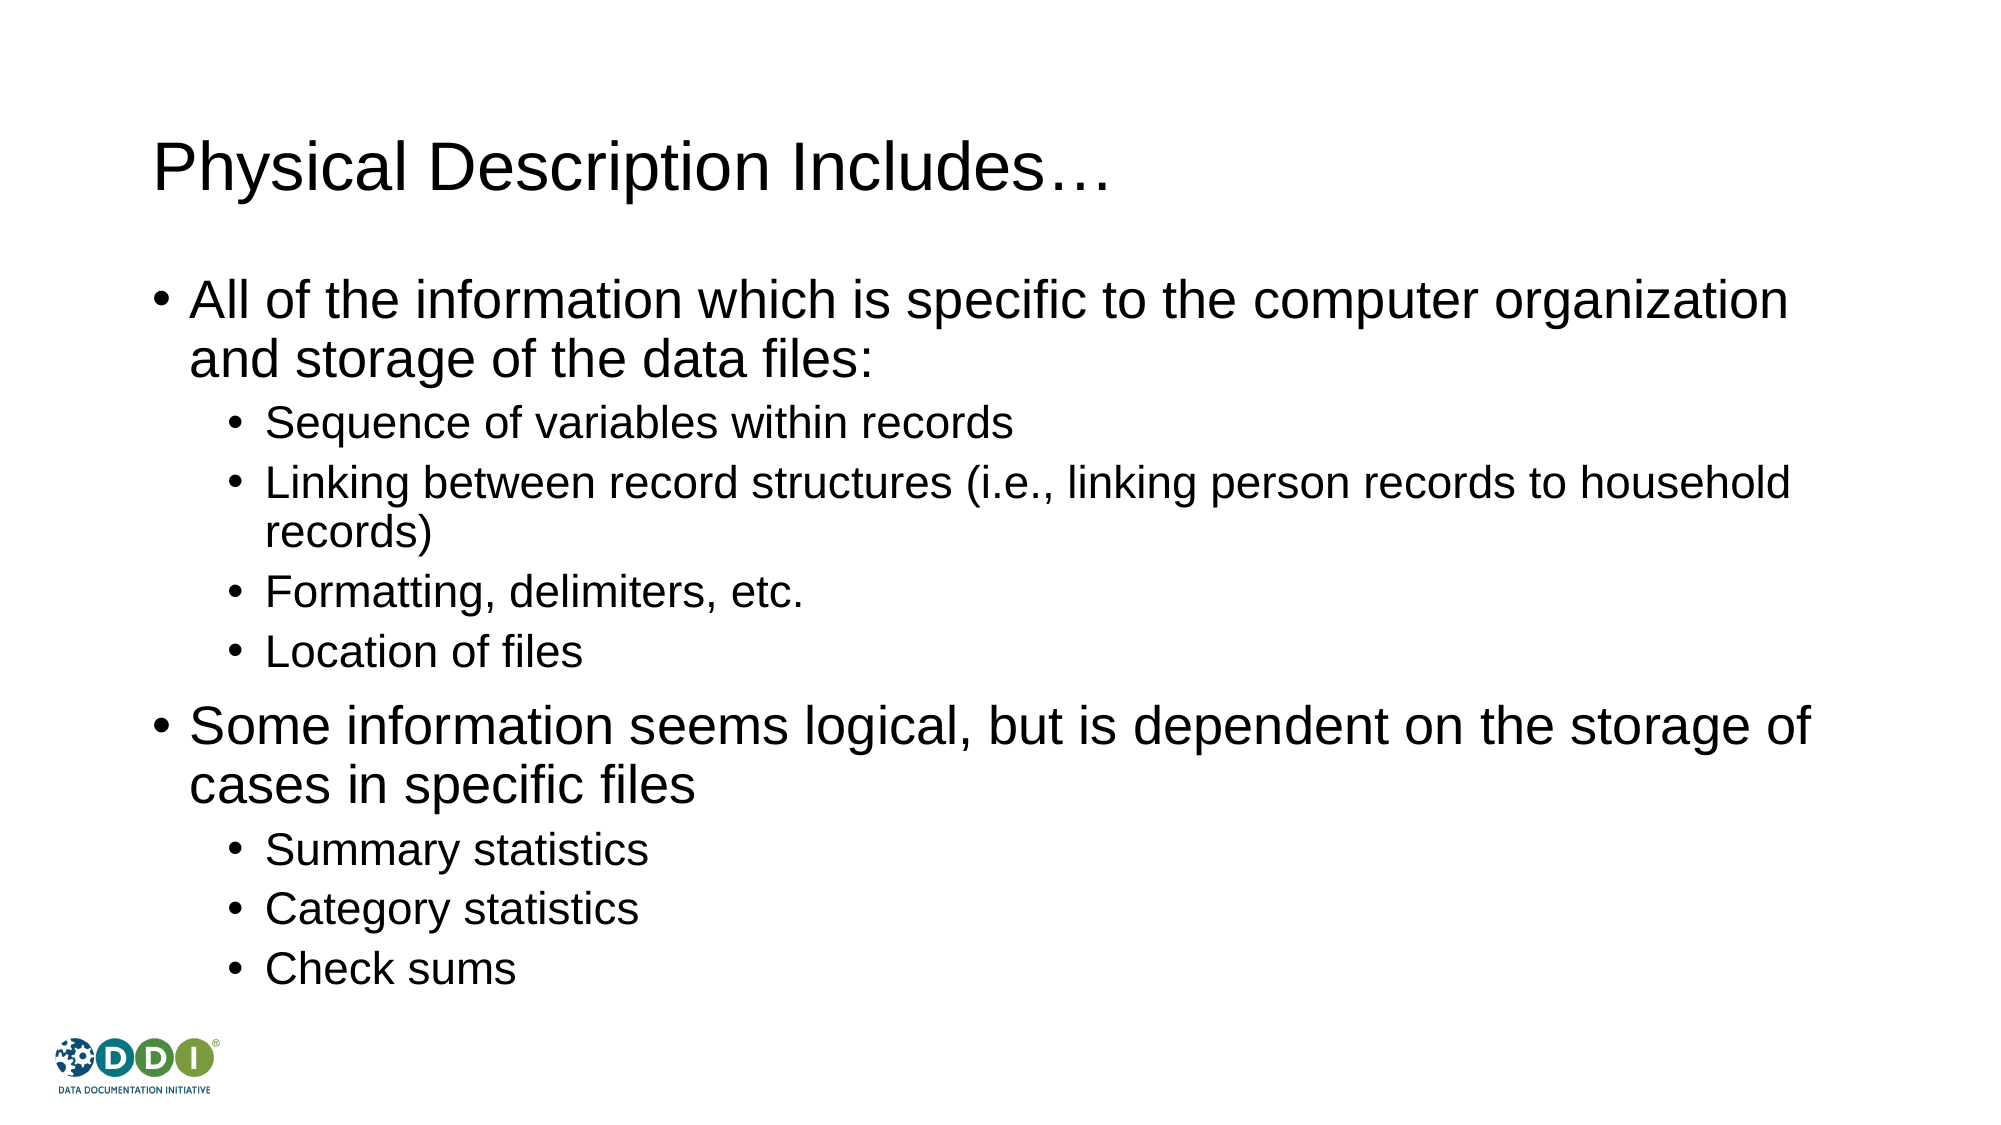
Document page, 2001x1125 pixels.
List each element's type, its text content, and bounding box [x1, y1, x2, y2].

list All of the information which is specific to the computer organization and storage of the data files: Sequence of variables within records Linking between record structures (i.e., linking person records to household records) Formatting, delimiters, etc. Location of files Some information seems logical, but is dependent on the storage of cases in specific files Summary statistics Category statistics Check sums [137, 264, 1863, 1028]
picture [53, 1035, 222, 1095]
title Physical Description Includes… [137, 59, 1863, 264]
